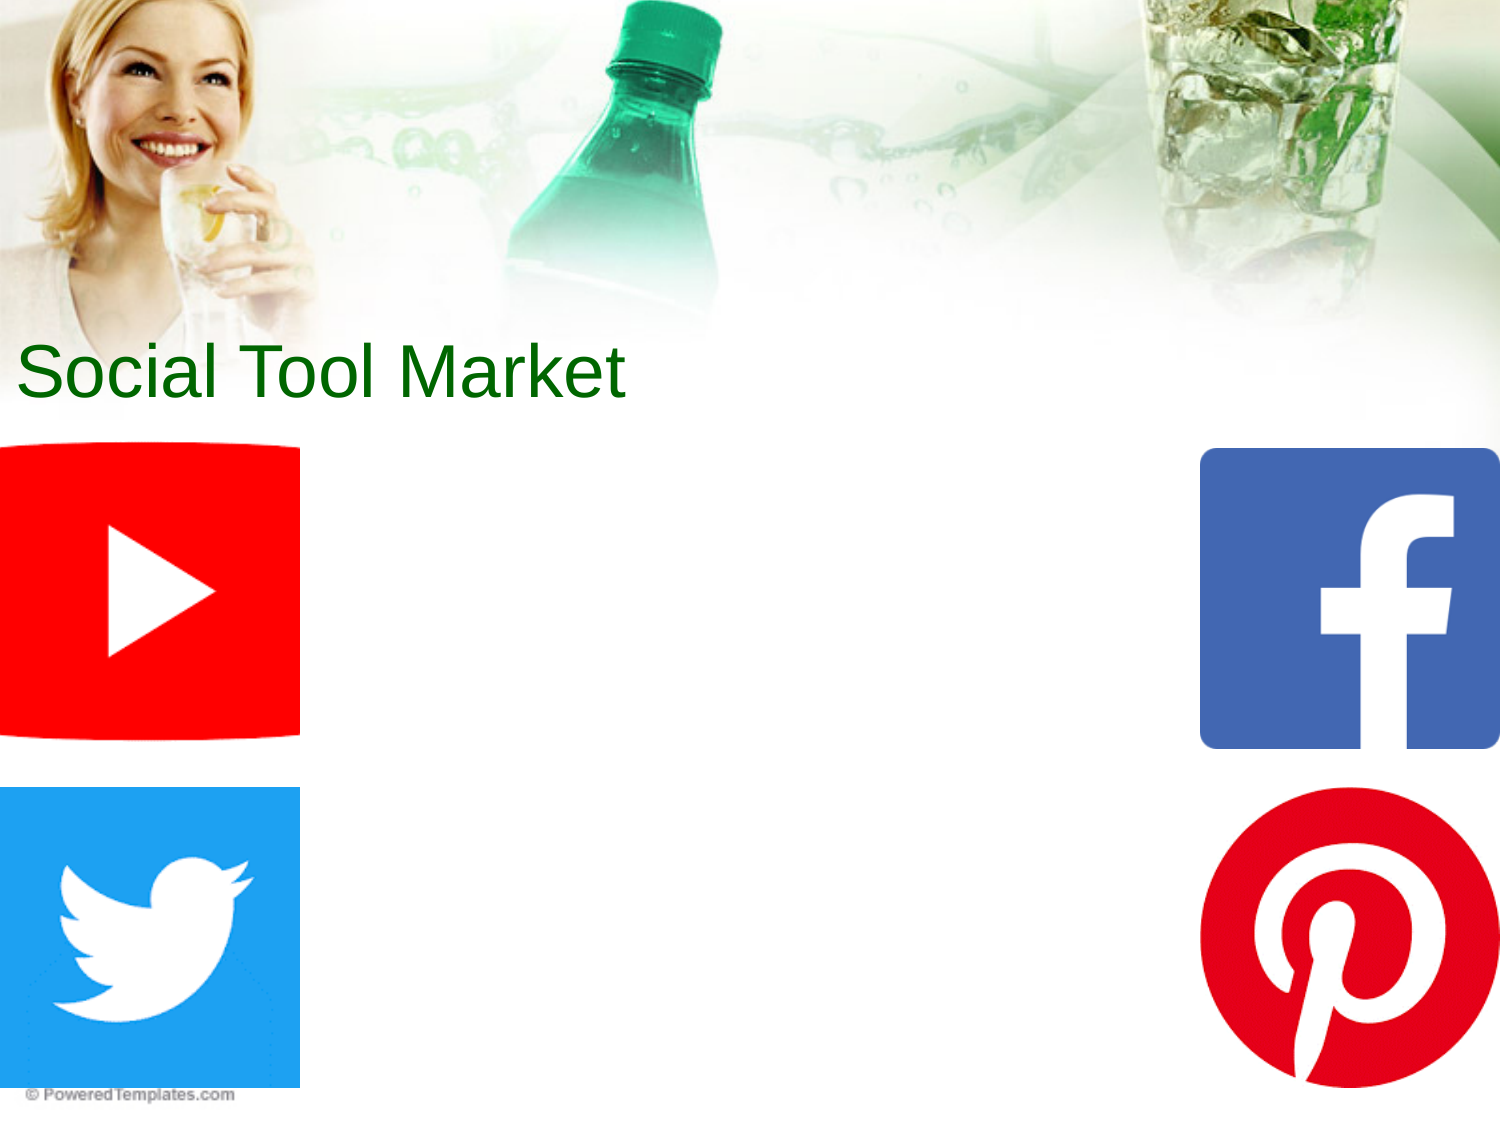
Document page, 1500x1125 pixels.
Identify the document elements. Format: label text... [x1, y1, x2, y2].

picture [0, 0, 1500, 1125]
title Social Tool Market [0, 326, 1075, 410]
